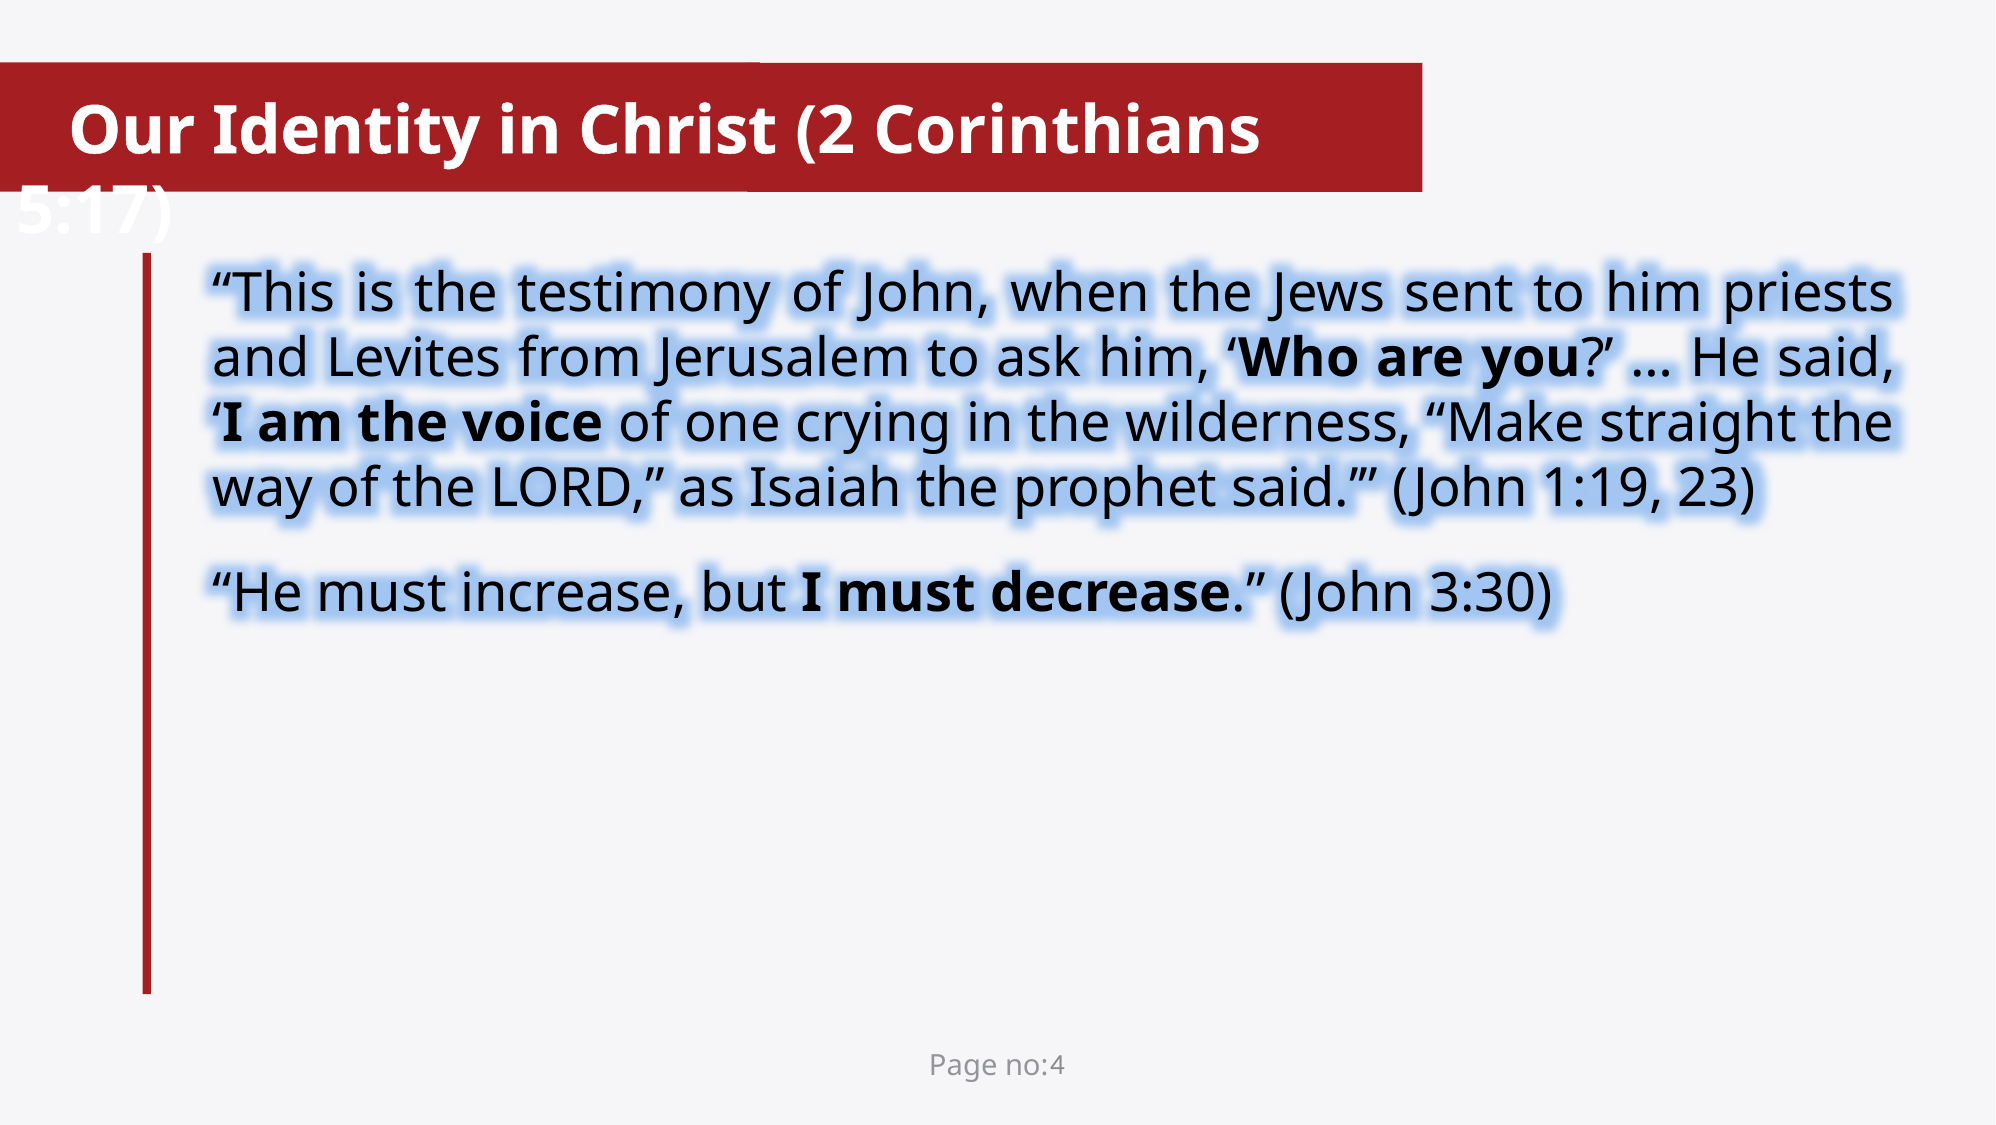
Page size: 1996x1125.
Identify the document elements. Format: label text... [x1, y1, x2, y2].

text_box “This is the testimony of John, when the Jews sent to him priests and Levites from Jerusalem to ask him, ‘Who are you?’ … He said, ‘I am the voice of one crying in the wilderness, “Make straight the way of the LORD,” as Isaiah the prophet said.’” (John 1:19, 23) [198, 249, 1911, 525]
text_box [1, 62, 1423, 193]
text_box “He must increase, but I must decrease.” (John 3:30) [198, 549, 1911, 630]
